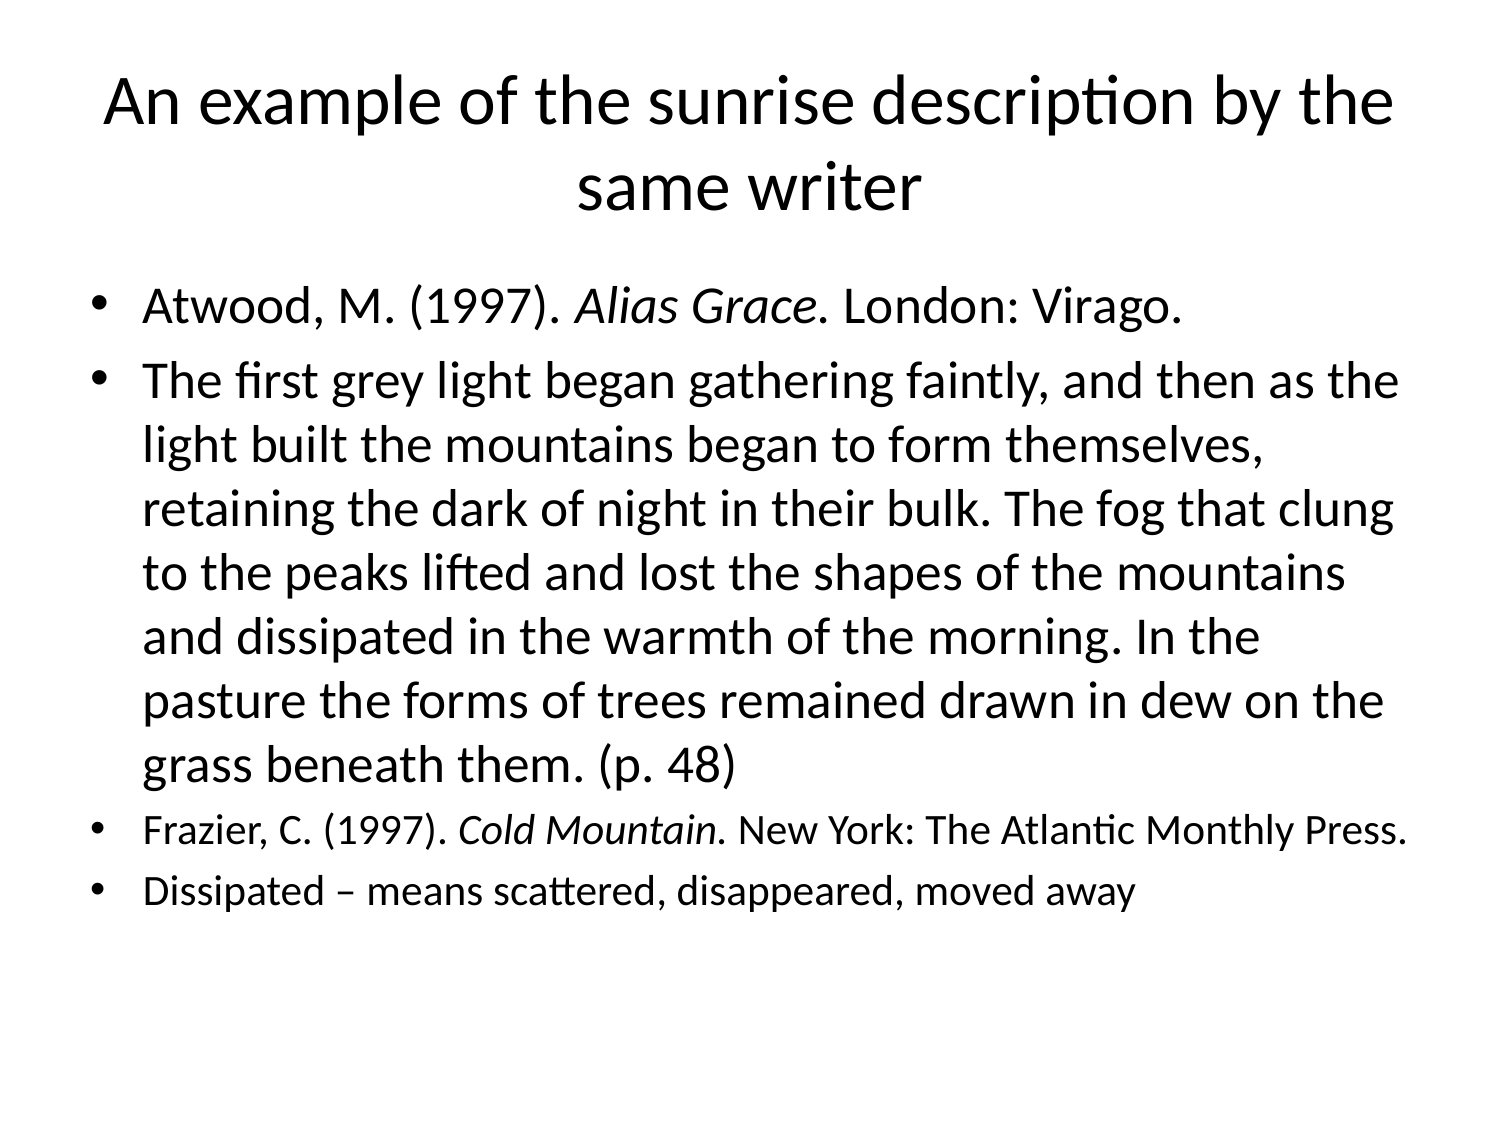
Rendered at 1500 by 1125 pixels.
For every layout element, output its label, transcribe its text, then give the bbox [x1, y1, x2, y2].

title An example of the sunrise description by the same writer [75, 45, 1425, 233]
list Atwood, M. (1997). Alias Grace. London: Virago. The first grey light began gathering faintly, and then as the light built the mountains began to form themselves, retaining the dark of night in their bulk. The fog that clung to the peaks lifted and lost the shapes of the mountains and dissipated in the warmth of the morning. In the pasture the forms of trees remained drawn in dew on the grass beneath them. (p. 48) Frazier, C. (1997). Cold Mountain. New York: The Atlantic Monthly Press. Dissipated – means scattered, disappeared, moved away [75, 262, 1425, 1005]
